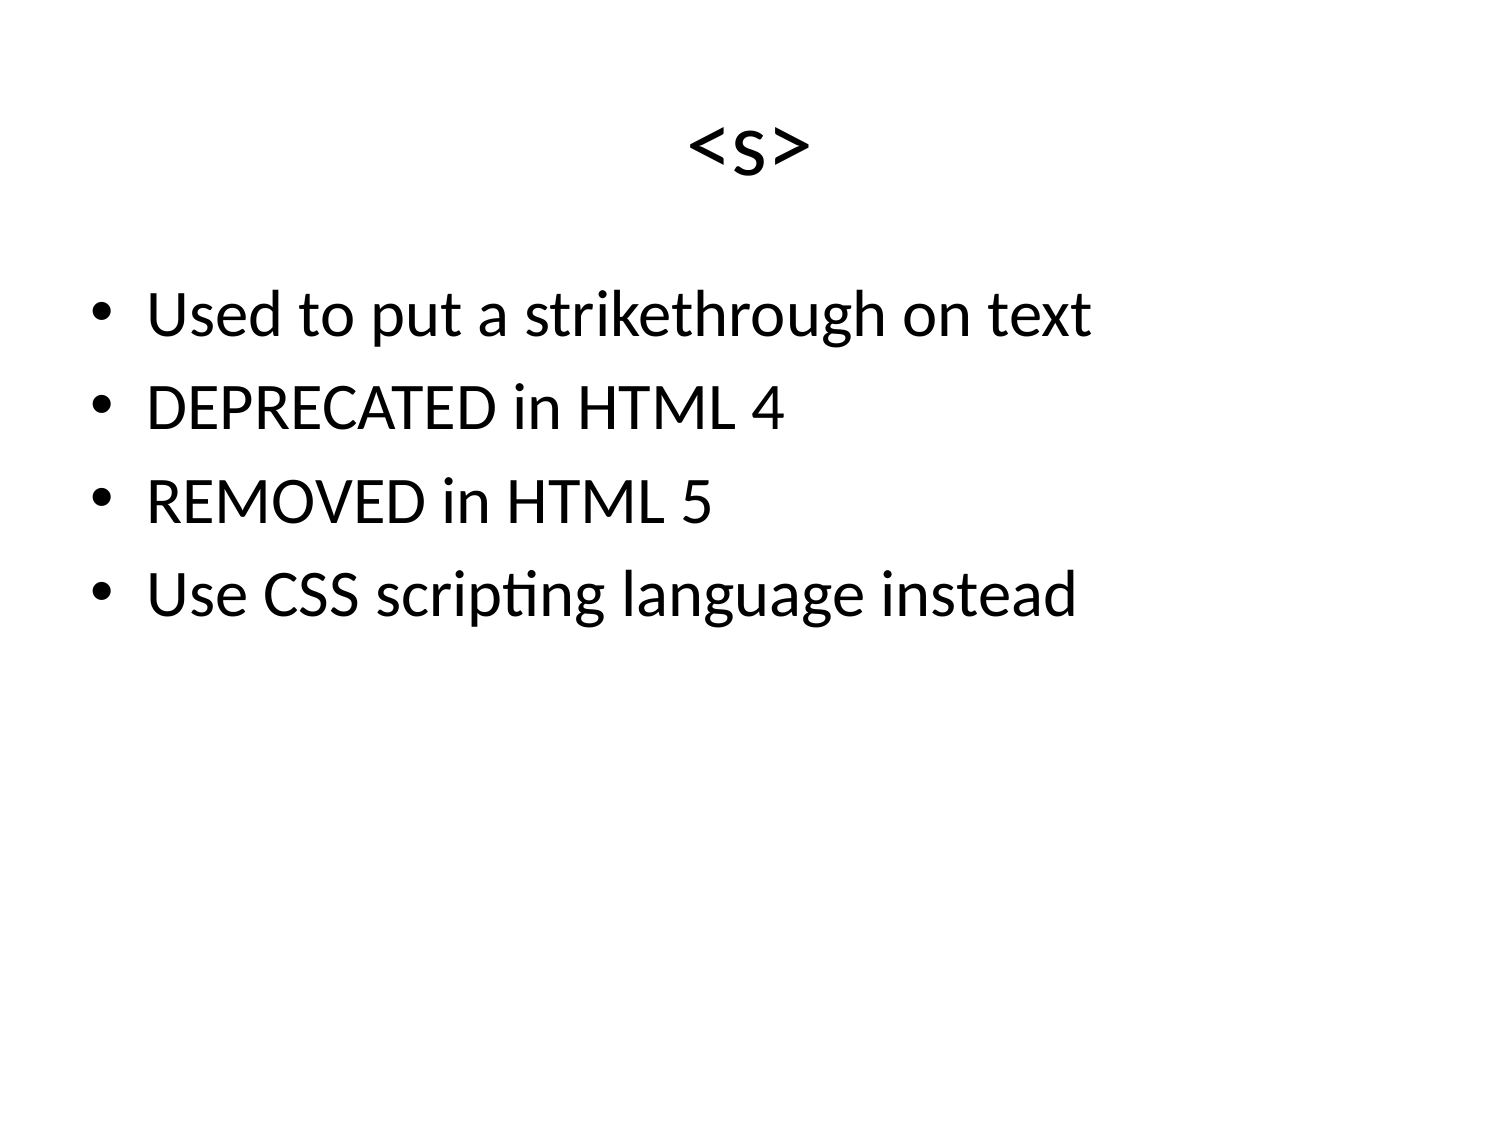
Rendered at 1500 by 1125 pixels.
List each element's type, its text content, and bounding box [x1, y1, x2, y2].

title <s> [75, 45, 1425, 233]
list Used to put a strikethrough on text DEPRECATED in HTML 4 REMOVED in HTML 5 Use CSS scripting language instead [75, 262, 1425, 1005]
